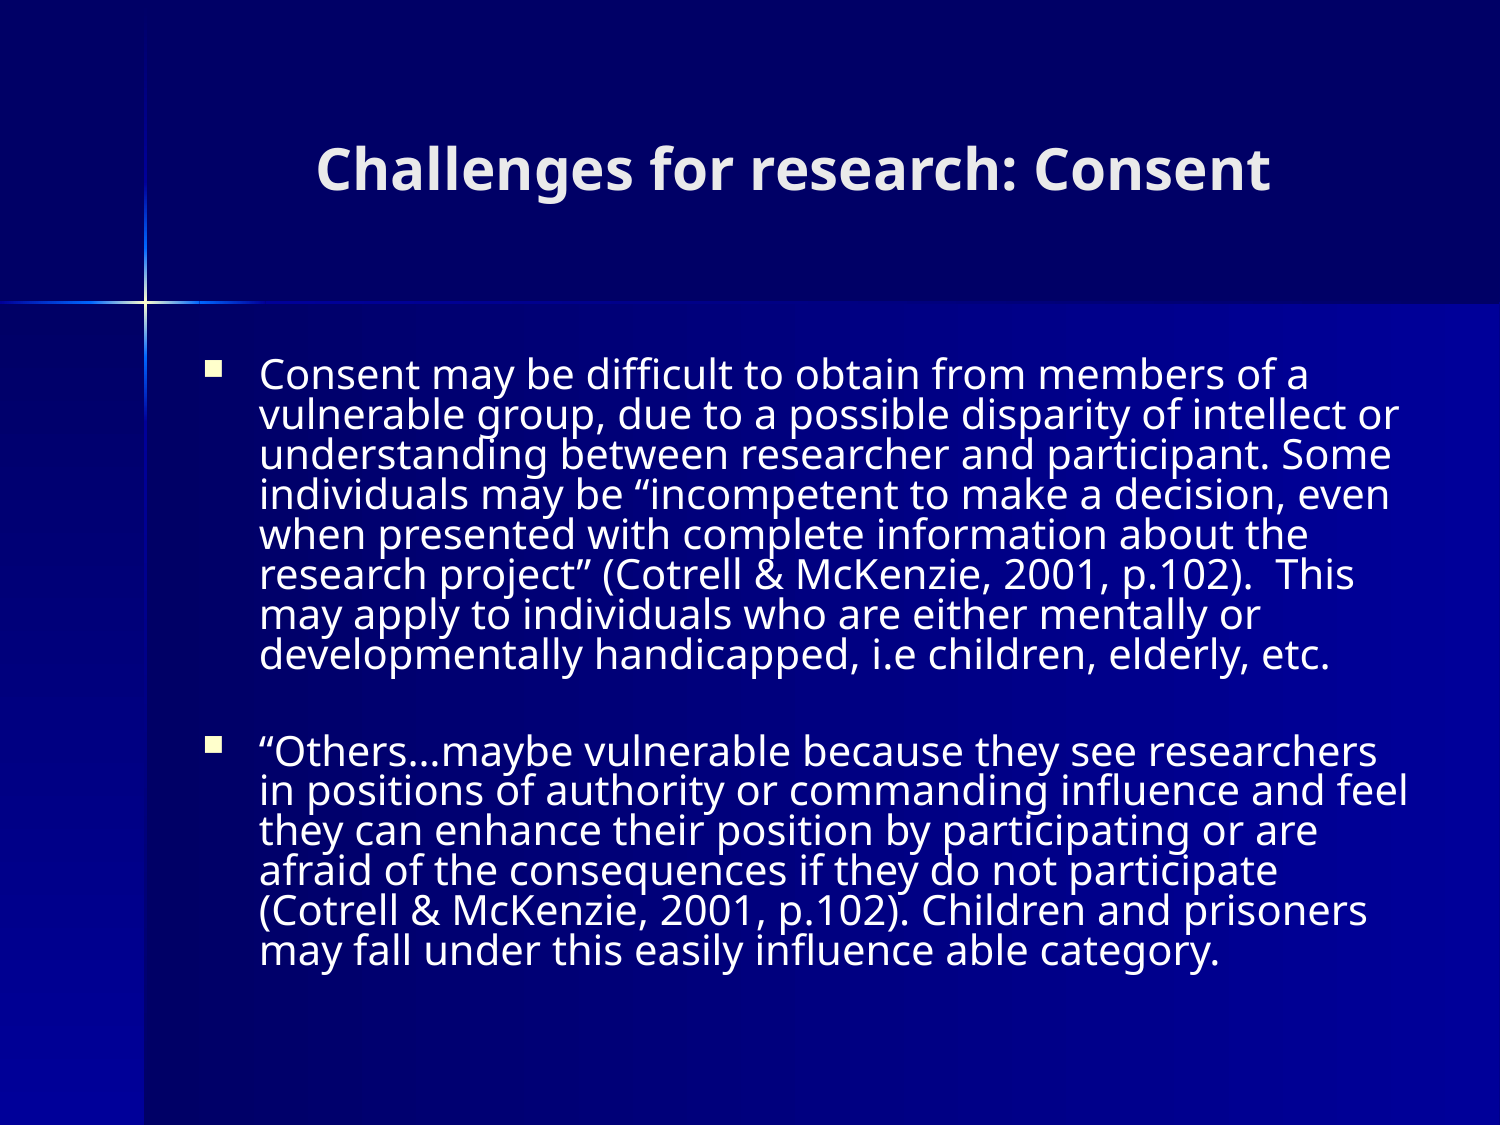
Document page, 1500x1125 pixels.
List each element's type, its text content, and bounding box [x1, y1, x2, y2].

title Challenges for research: Consent [174, 49, 1413, 286]
list Consent may be difficult to obtain from members of a vulnerable group, due to a possible disparity of intellect or understanding between researcher and participant. Some individuals may be “incompetent to make a decision, even when presented with complete information about the research project” (Cotrell & McKenzie, 2001, p.102). This may apply to individuals who are either mentally or developmentally handicapped, i.e children, elderly, etc. “Others…maybe vulnerable because they see researchers in positions of authority or commanding influence and feel they can enhance their position by participating or are afraid of the consequences if they do not participate (Cotrell & McKenzie, 2001, p.102). Children and prisoners may fall under this easily influence able category. [187, 349, 1426, 1026]
